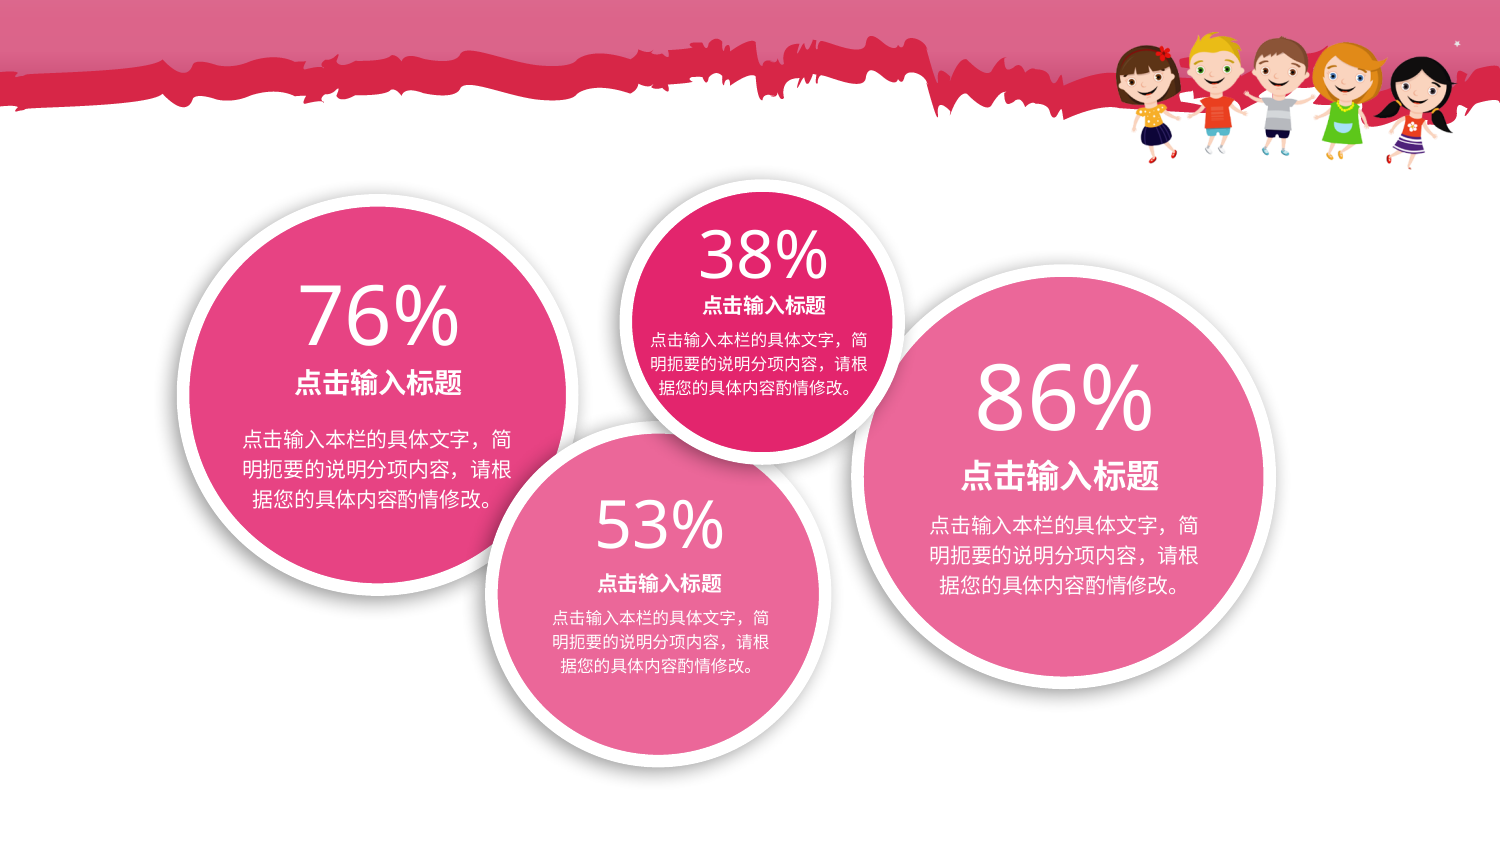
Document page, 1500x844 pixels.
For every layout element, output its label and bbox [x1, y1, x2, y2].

text_box [491, 427, 826, 762]
text_box [625, 185, 899, 459]
text_box [182, 200, 573, 590]
text_box [857, 270, 1270, 683]
picture [0, 0, 1500, 170]
